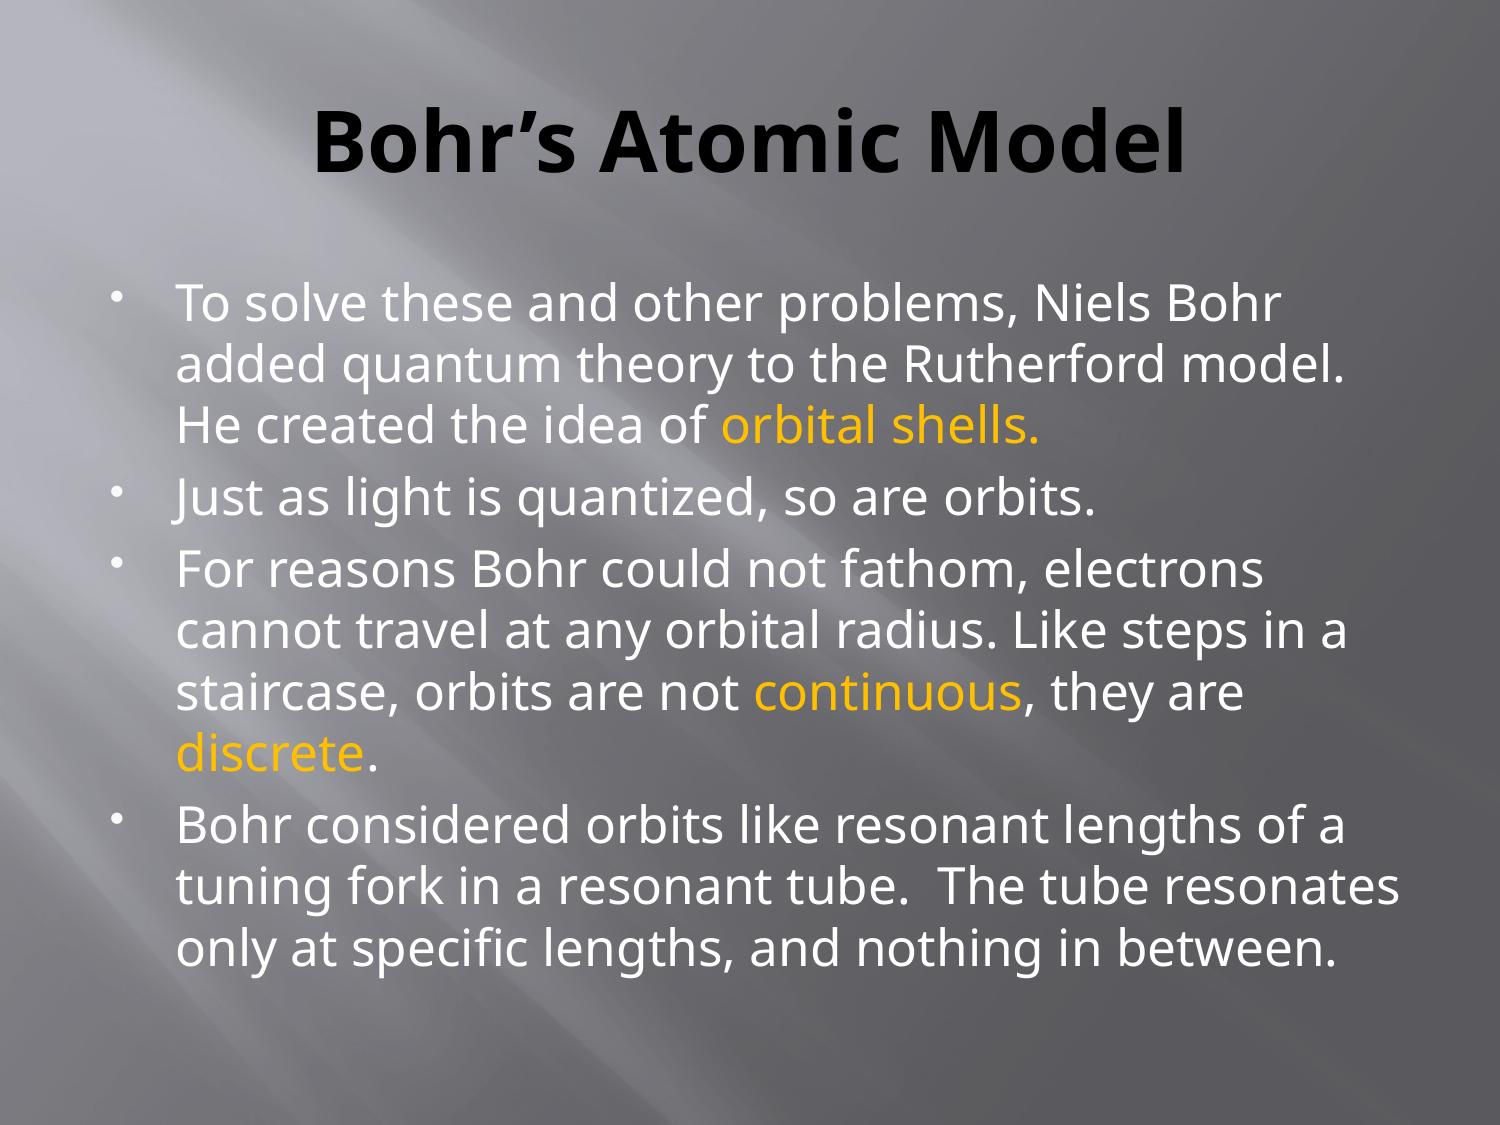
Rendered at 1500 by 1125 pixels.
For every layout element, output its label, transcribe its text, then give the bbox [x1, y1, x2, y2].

title Bohr’s Atomic Model [75, 45, 1425, 233]
list To solve these and other problems, Niels Bohr added quantum theory to the Rutherford model. He created the idea of orbital shells. Just as light is quantized, so are orbits. For reasons Bohr could not fathom, electrons cannot travel at any orbital radius. Like steps in a staircase, orbits are not continuous, they are discrete. Bohr considered orbits like resonant lengths of a tuning fork in a resonant tube. The tube resonates only at specific lengths, and nothing in between. [74, 262, 1426, 1036]
